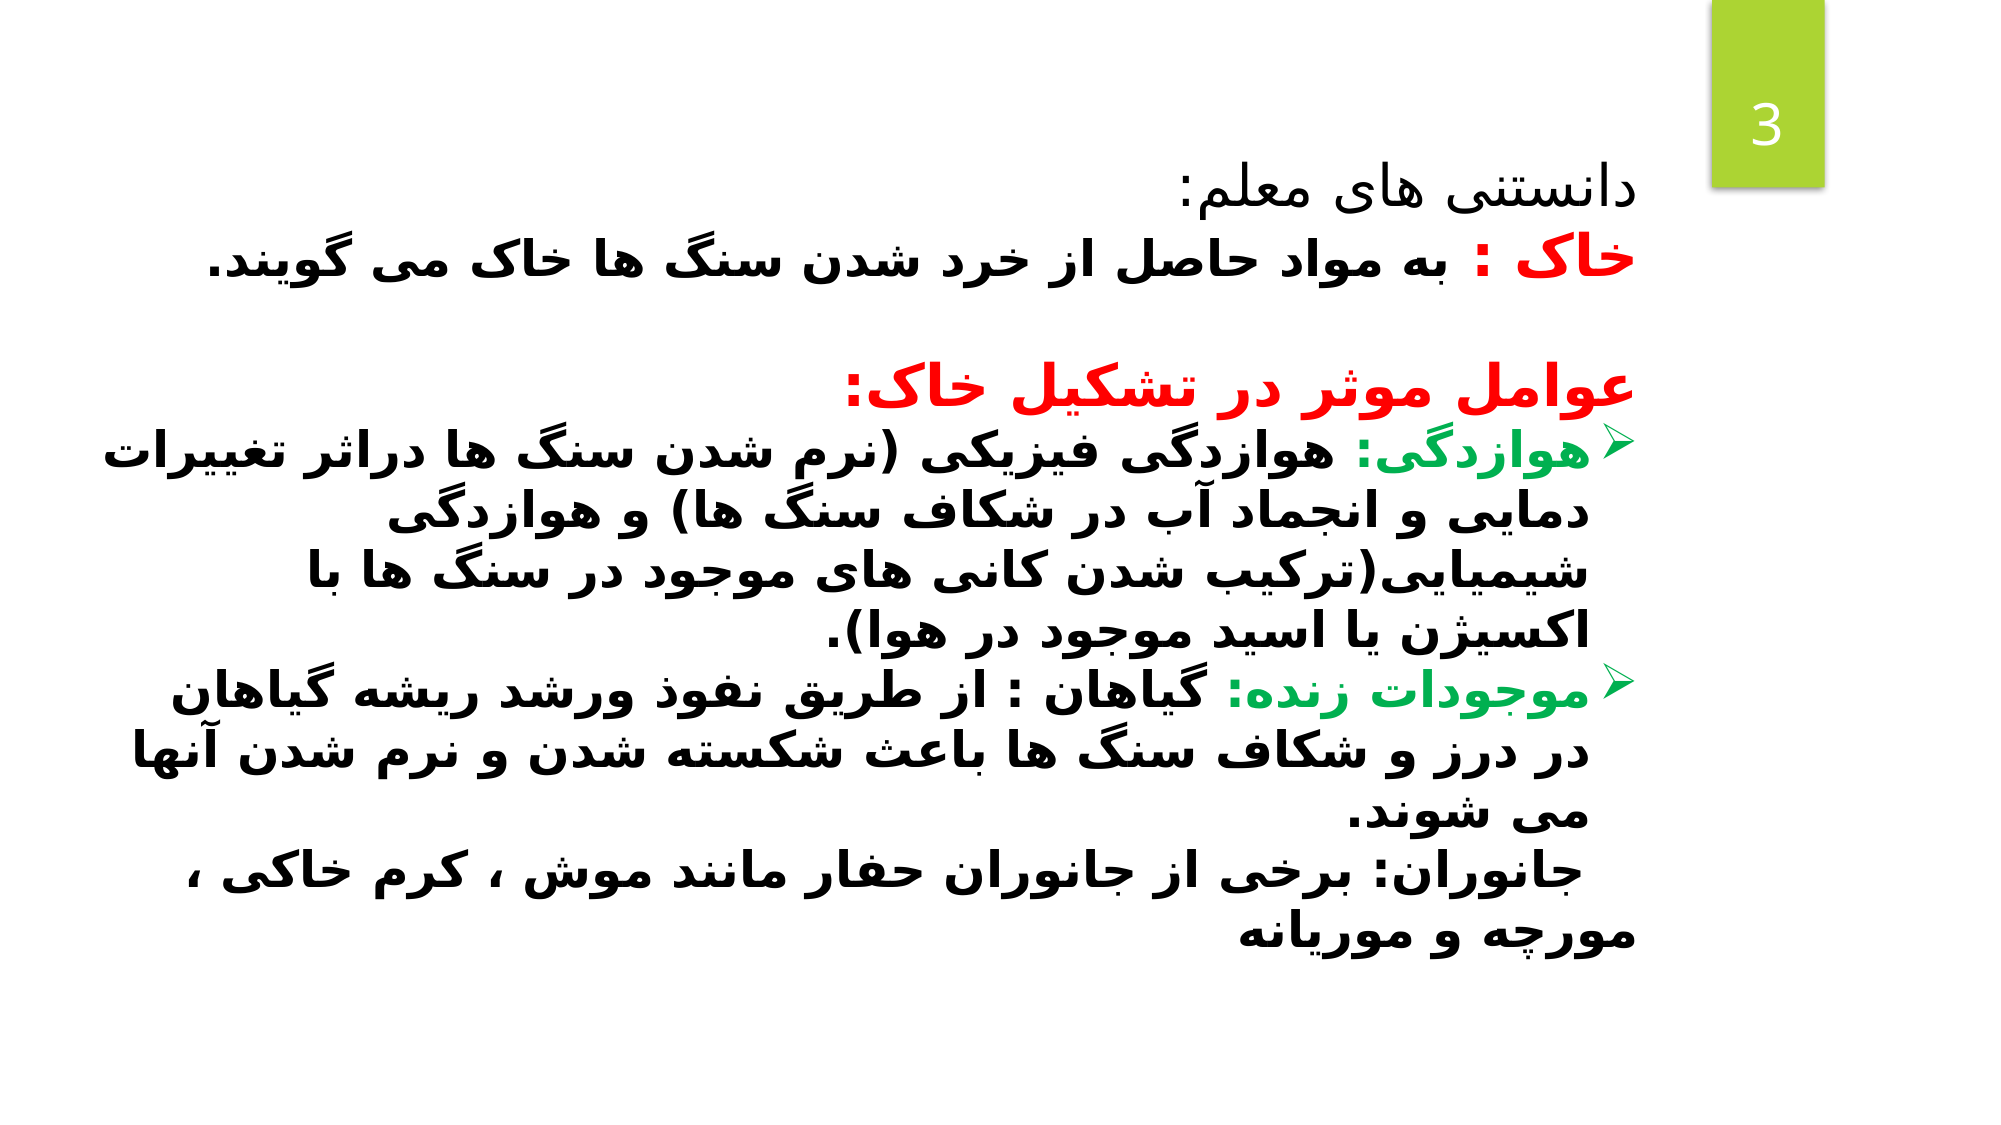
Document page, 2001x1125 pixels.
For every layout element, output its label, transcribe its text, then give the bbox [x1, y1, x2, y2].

text_box دانستنی های معلم: خاک : به مواد حاصل از خرد شدن سنگ ها خاک می گویند. عوامل موثر در تشکیل خاک: هوازدگی: هوازدگی فیزیکی (نرم شدن سنگ ها دراثر تغییرات دمایی و انجماد آب در شکاف سنگ ها) و هوازدگی شیمیایی(ترکیب شدن کانی های موجود در سنگ ها با اکسیژن یا اسید موجود در هوا). موجودات زنده: گیاهان : از طریق نفوذ ورشد ریشه گیاهان در درز و شکاف سنگ ها باعث شکسته شدن و نرم شدن آنها می شوند. جانوران: برخی از جانوران حفار مانند موش ، کرم خاکی ، مورچه و موریانه [86, 140, 1654, 1125]
slide_number 3 [1698, 48, 1836, 175]
